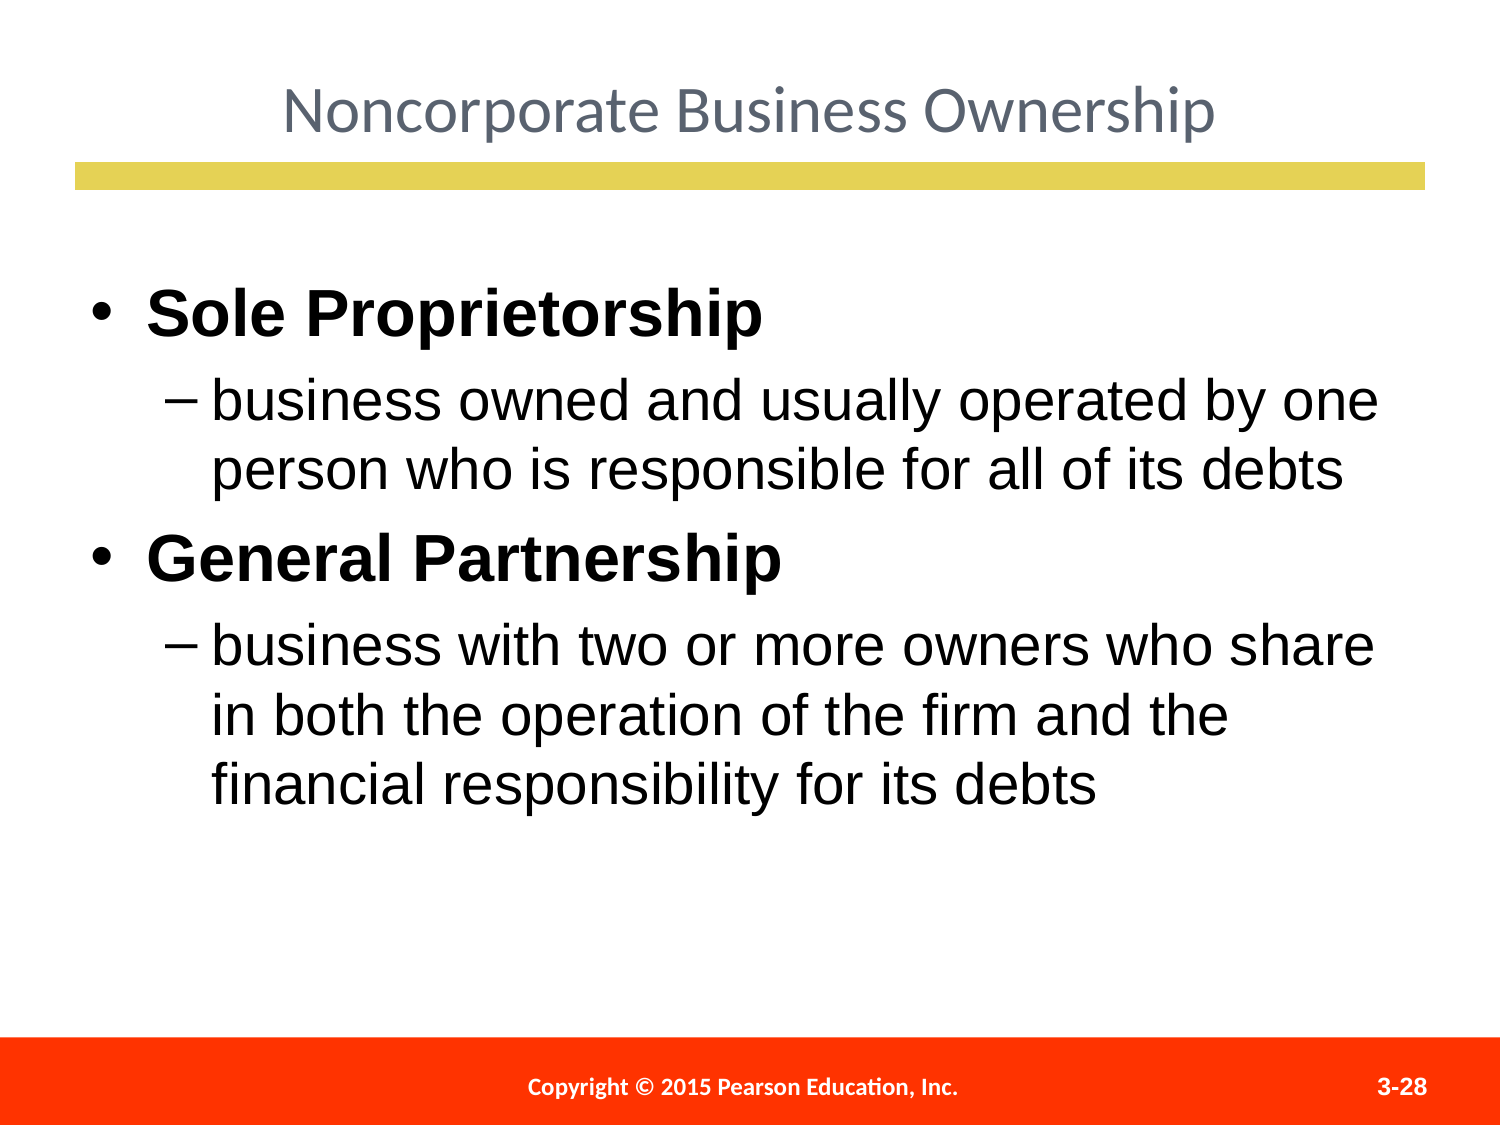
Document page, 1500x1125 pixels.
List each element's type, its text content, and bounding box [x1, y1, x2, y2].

title Noncorporate Business Ownership [74, 12, 1426, 201]
list Sole Proprietorship business owned and usually operated by one person who is responsible for all of its debts General Partnership business with two or more owners who share in both the operation of the firm and the financial responsibility for its debts [74, 262, 1426, 1006]
